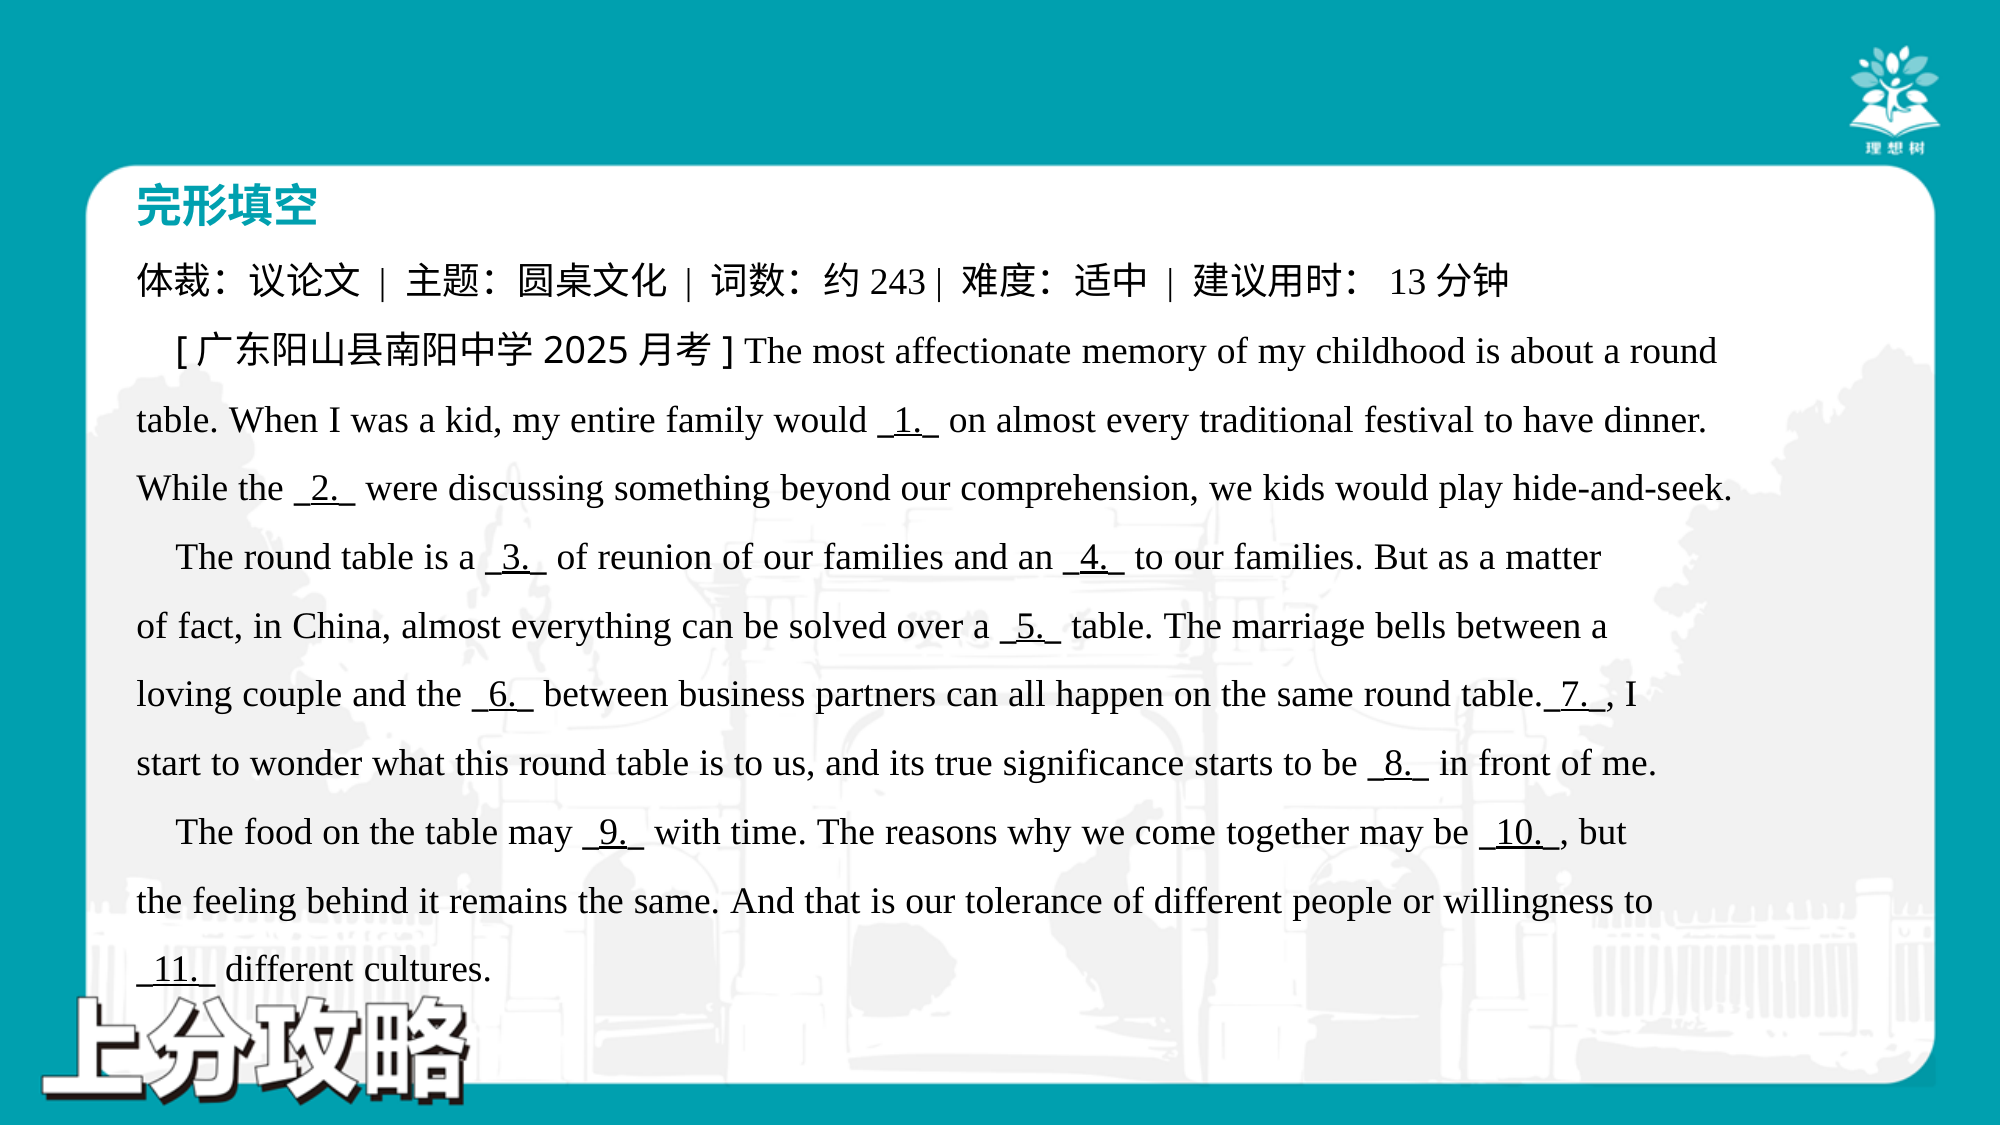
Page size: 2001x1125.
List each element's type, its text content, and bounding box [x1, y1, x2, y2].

picture [0, 0, 2000, 1125]
text_box 体裁：议论文 | 主题：圆桌文化 | 词数：约243 | 难度：适中 | 建议用时：13分钟 [广东阳山县南阳中学2025月考] The most affectionate memory of my childhood is about a round table. When I was a kid, my entire family would _1._ on almost every traditional festival to have dinner. While the _2._ were discussing something beyond our comprehension, we kids would play hide-and-seek. The round table is a _3._ of reunion of our families and an _4._ to our families. But as a matter of fact, in China, almost everything can be solved over a _5._ table. The marriage bells between a loving couple and the _6._ between business partners can all happen on the same round table._7._, I start to wonder what this round table is to us, and its true significance starts to be _8._ in front of me. The food on the table may _9._ with time. The reasons why we come together may be _10._, but the feeling behind it remains the same. And that is our tolerance of different people or willingness to _11._ different cultures. [136, 233, 1865, 990]
text_box 完形填空 [136, 176, 1865, 232]
